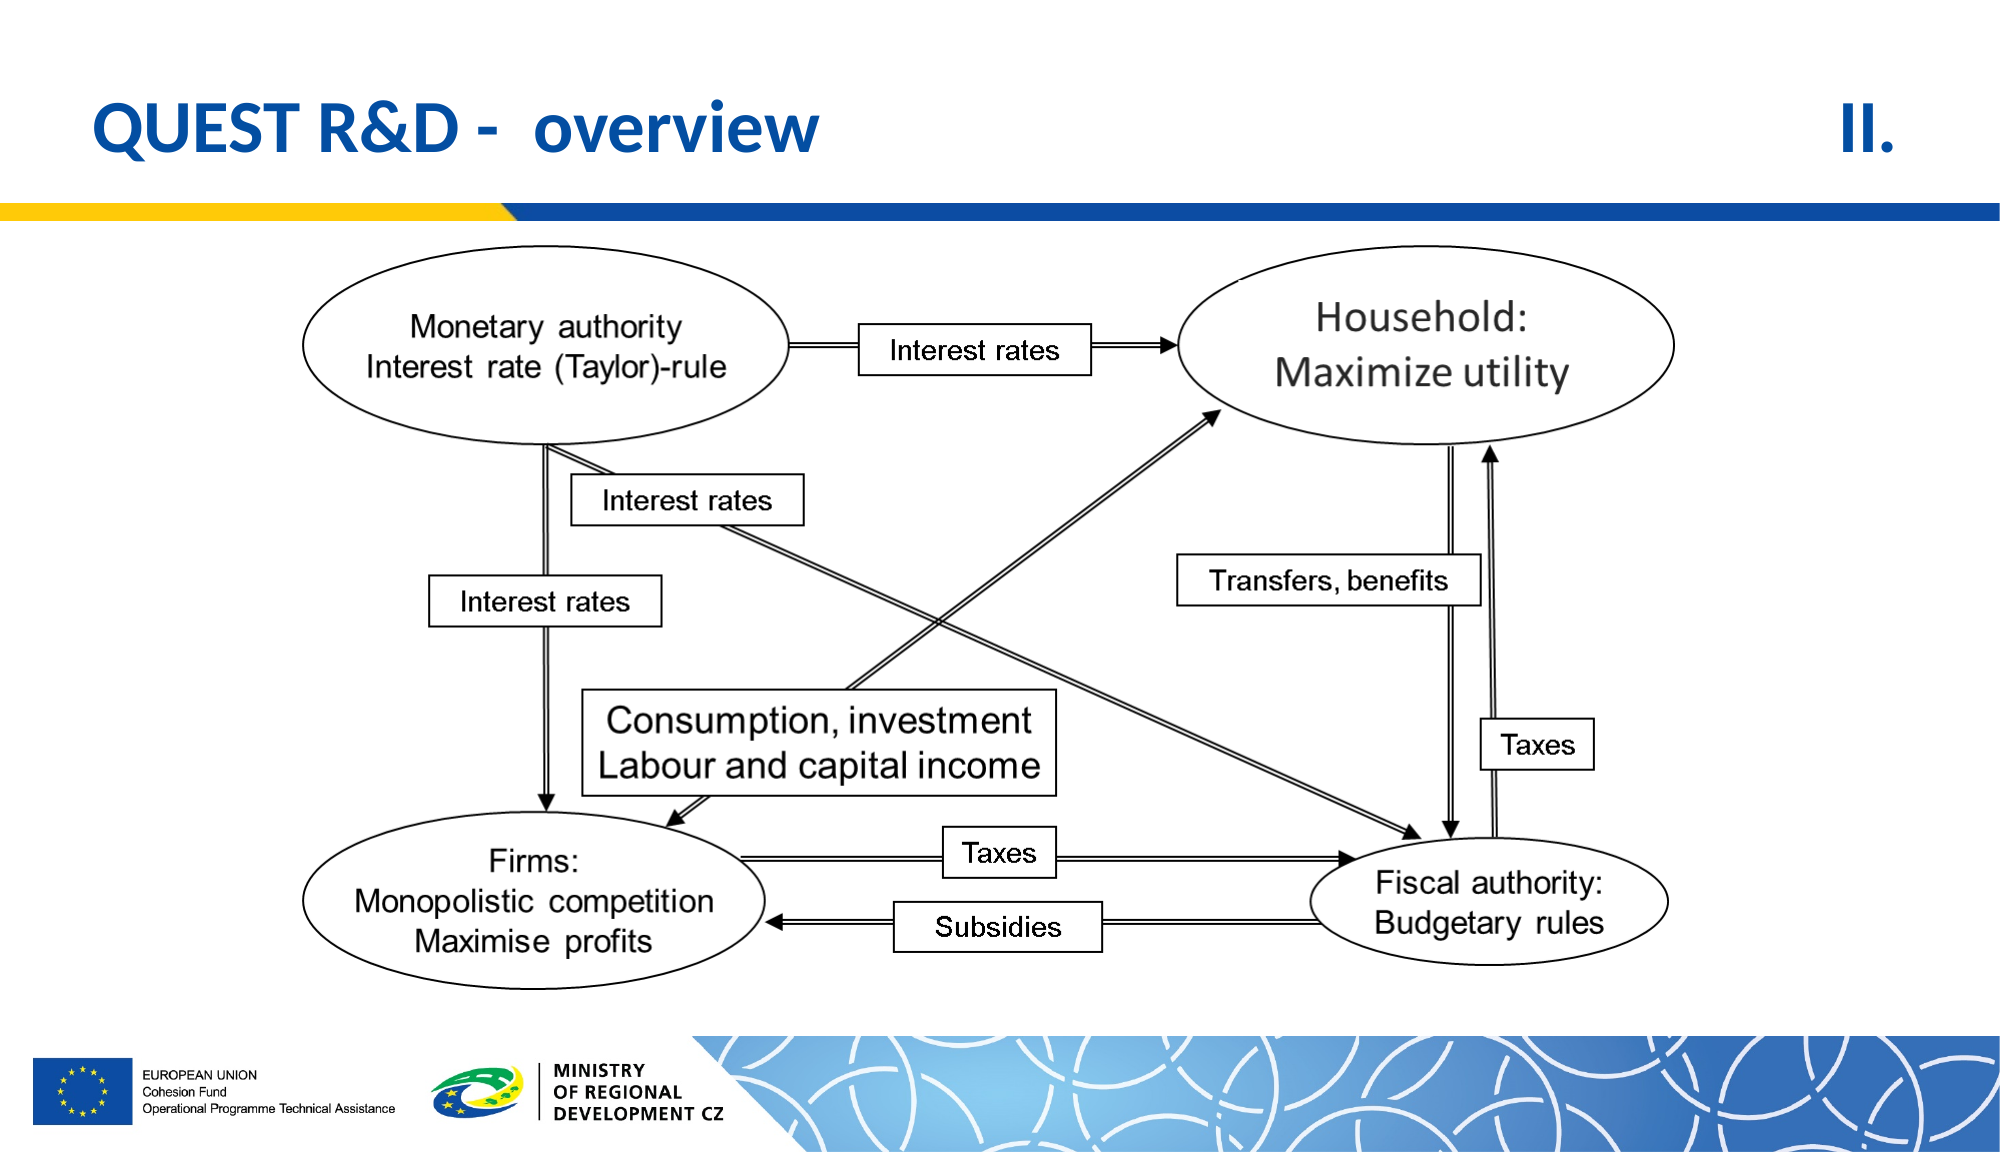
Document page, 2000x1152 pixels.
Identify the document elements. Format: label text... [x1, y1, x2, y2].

title QUEST R&D - overview II. [54, 46, 1969, 198]
picture [302, 244, 1675, 990]
picture [0, 1036, 2000, 1152]
picture [0, 203, 2000, 221]
